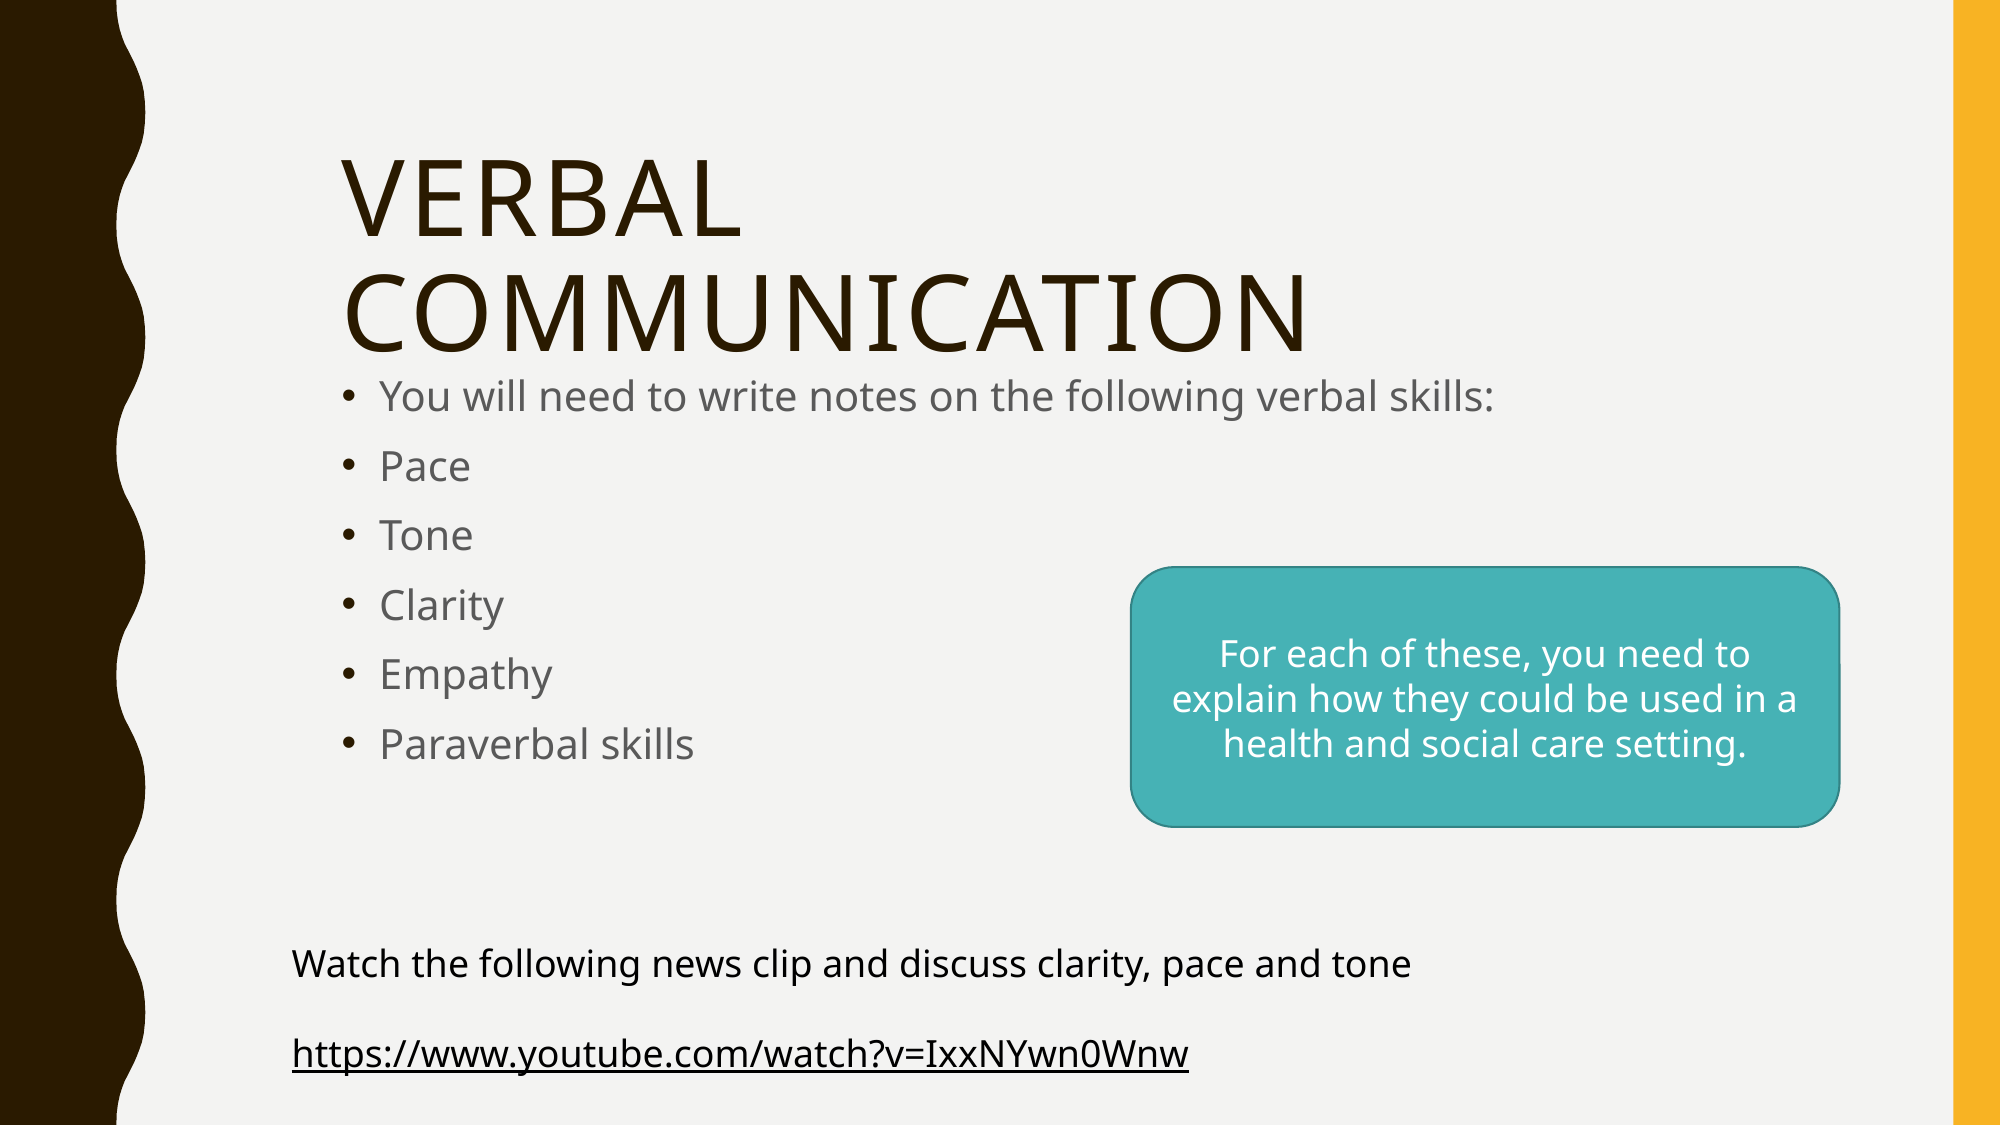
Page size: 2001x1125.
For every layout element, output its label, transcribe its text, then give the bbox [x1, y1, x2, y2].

title Verbal Communication [326, 137, 1650, 363]
text_box For each of these, you need to explain how they could be used in a health and social care setting. [1129, 566, 1841, 828]
text_box Watch the following news clip and discuss clarity, pace and tone https://www.youtube.com/watch?v=IxxNYwn0Wnw [276, 932, 1822, 1125]
list You will need to write notes on the following verbal skills: Pace Tone Clarity Empathy Paraverbal skills [326, 357, 1577, 932]
